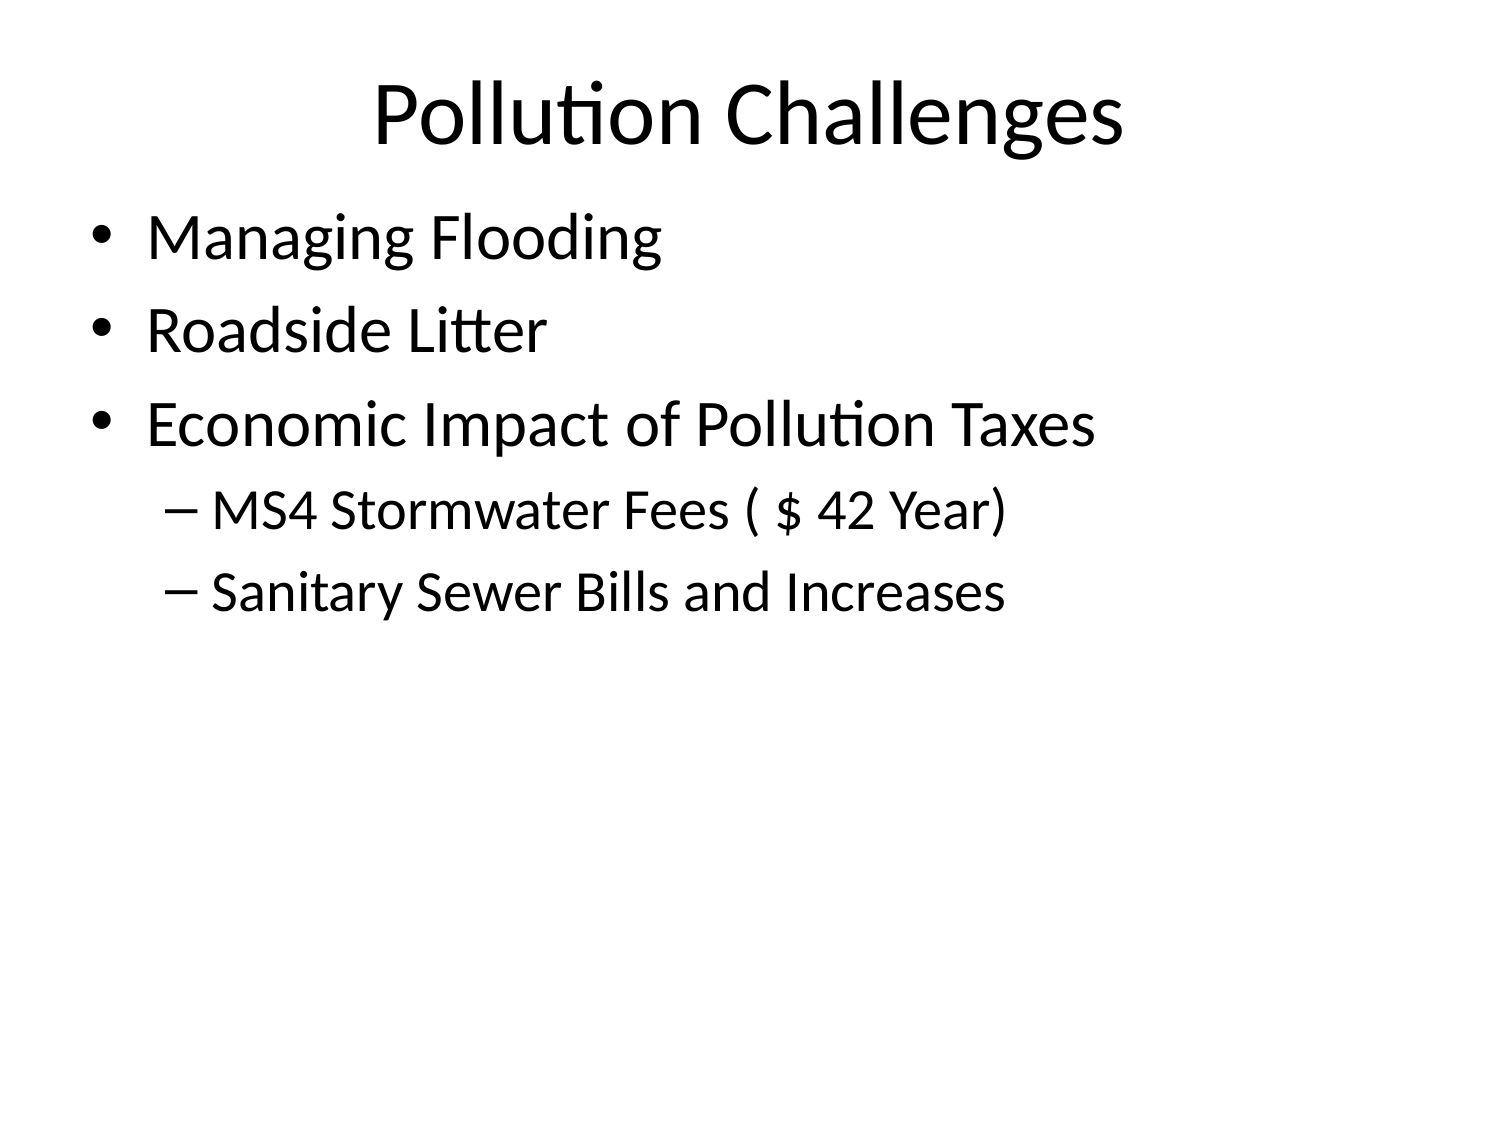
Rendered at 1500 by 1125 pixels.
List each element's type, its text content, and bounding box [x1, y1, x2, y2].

list Managing Flooding Roadside Litter Economic Impact of Pollution Taxes MS4 Stormwater Fees ( $ 42 Year) Sanitary Sewer Bills and Increases [75, 185, 1425, 1048]
title Pollution Challenges [75, 14, 1425, 185]
